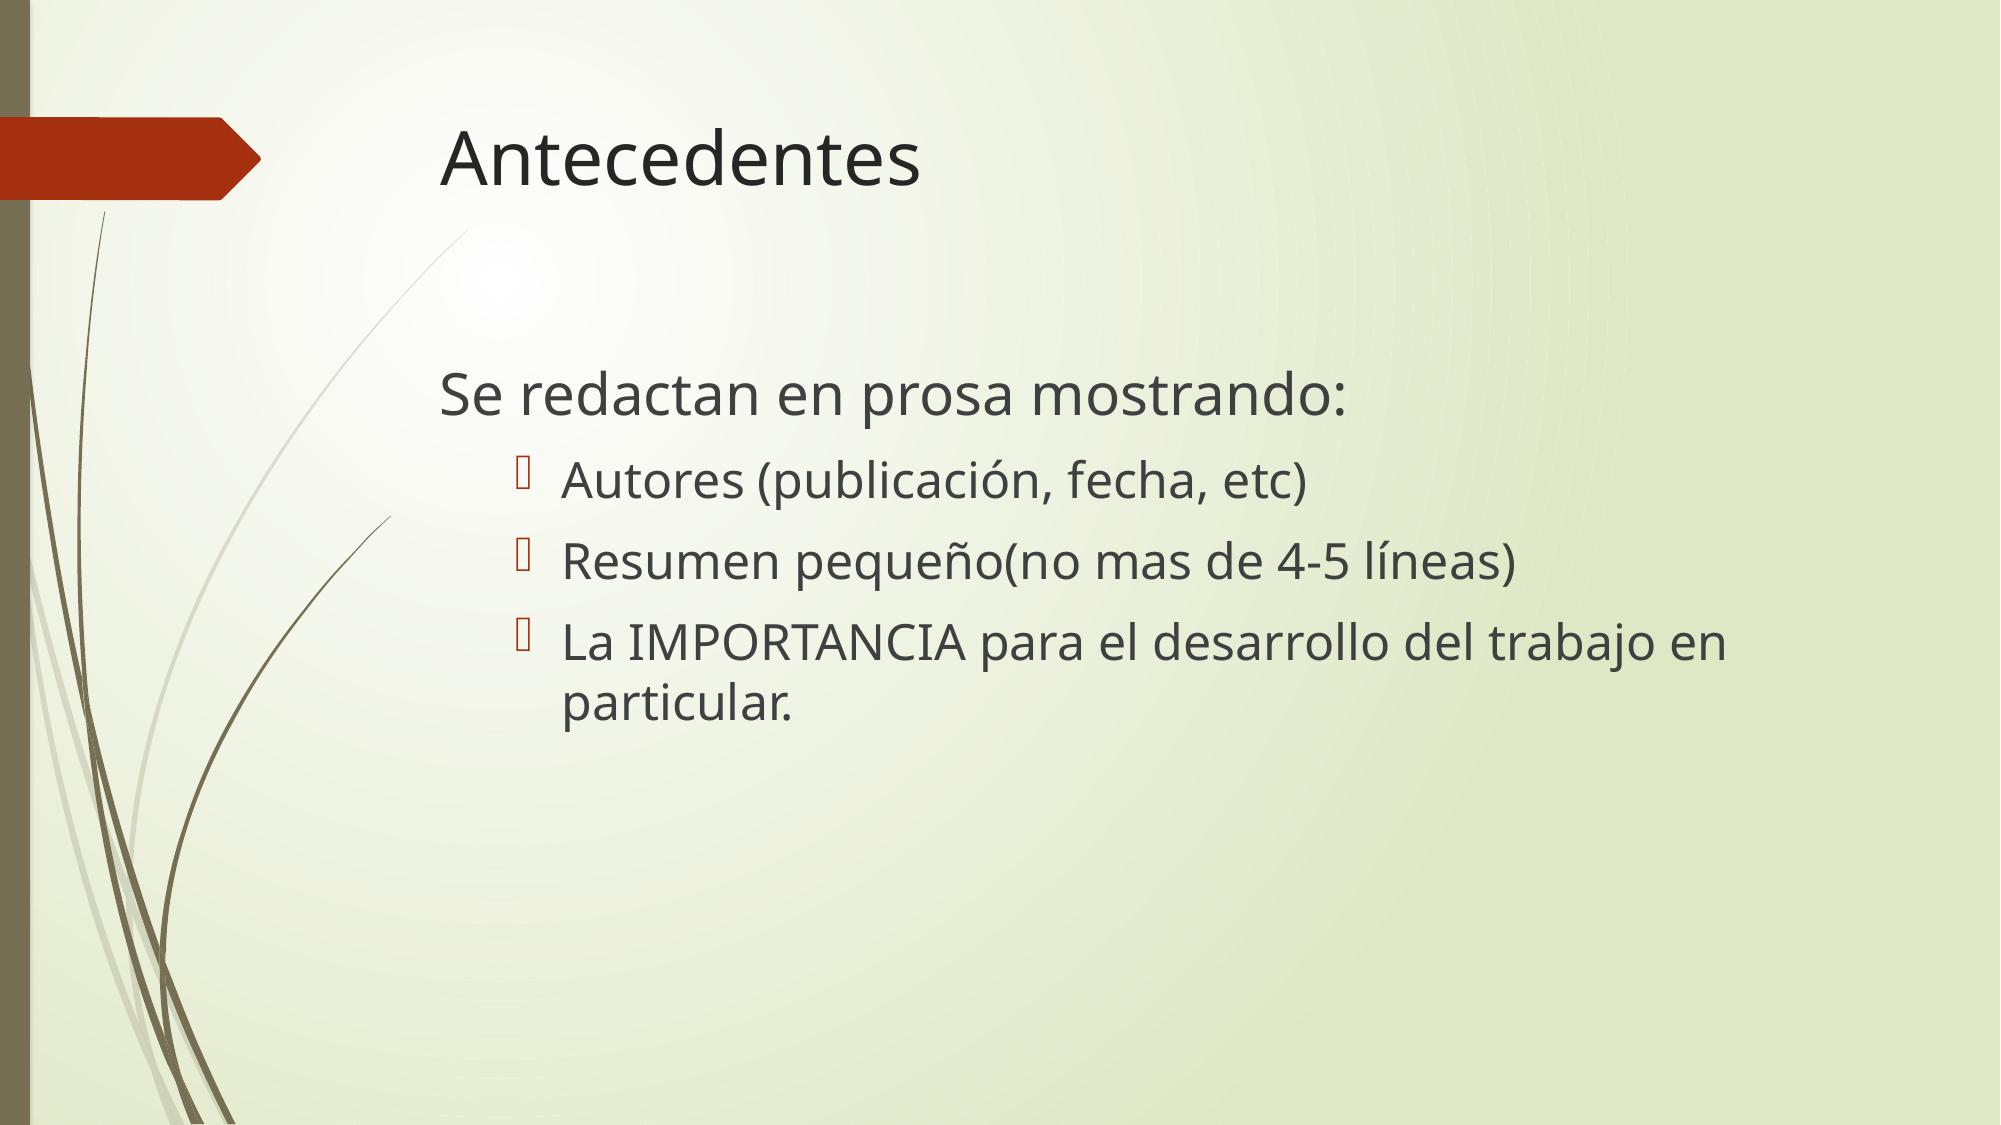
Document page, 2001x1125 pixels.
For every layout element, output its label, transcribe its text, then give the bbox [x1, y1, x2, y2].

title Antecedentes [425, 102, 1888, 313]
list Se redactan en prosa mostrando: Autores (publicación, fecha, etc) Resumen pequeño(no mas de 4-5 líneas) La IMPORTANCIA para el desarrollo del trabajo en particular. [424, 350, 1888, 970]
